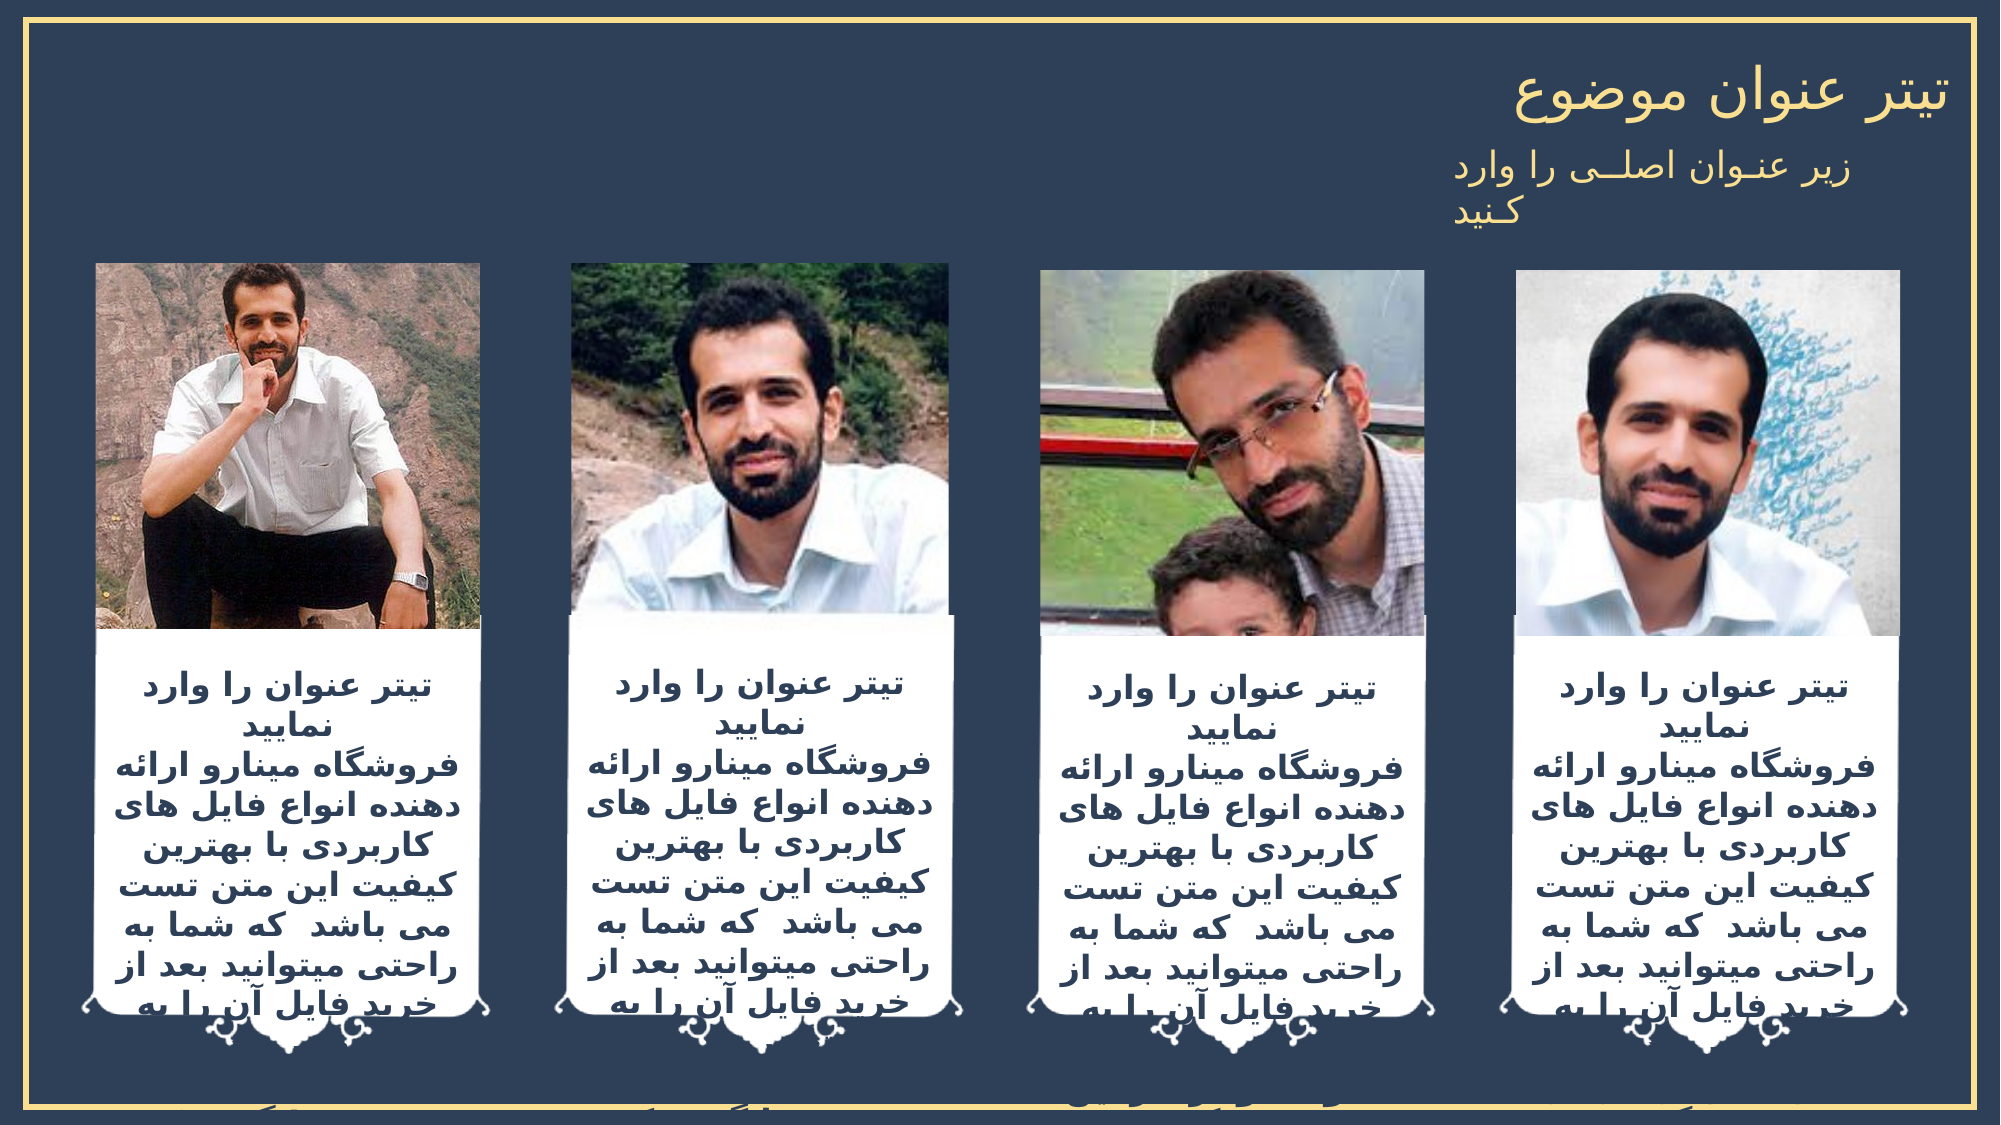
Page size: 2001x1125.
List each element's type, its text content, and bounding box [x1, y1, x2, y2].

text_box تیتر عنوان را وارد نمایید فروشگاه مینارو ارائه دهنده انواع فایل های کاربردی با بهترین کیفیت این متن تست می باشد که شما به راحتی میتوانید بعد از خرید فایل آن را به راحتی تغییر داده و متن دلخواه خود را در این قسمت جایگزین کنید. [554, 653, 966, 1125]
picture [1016, 270, 1456, 1067]
text_box تیتر عنوان را وارد نمایید فروشگاه مینارو ارائه دهنده انواع فایل های کاربردی با بهترین کیفیت این متن تست می باشد که شما به راحتی میتوانید بعد از خرید فایل آن را به راحتی تغییر داده و متن دلخواه خود را در این قسمت جایگزین کنید. [1026, 659, 1439, 1125]
picture [544, 263, 984, 1067]
picture [71, 263, 511, 1067]
text_box تیتر عنوان را وارد نمایید فروشگاه مینارو ارائه دهنده انواع فایل های کاربردی با بهترین کیفیت این متن تست می باشد که شما به راحتی میتوانید بعد از خرید فایل آن را به راحتی تغییر داده و متن دلخواه خود را در این قسمت جایگزین کنید. [81, 655, 494, 1125]
text_box زیر عنـوان اصلــی را وارد کـنید [1438, 134, 1938, 239]
picture [1489, 270, 1929, 1067]
text_box تیتر عنوان را وارد نمایید فروشگاه مینارو ارائه دهنده انواع فایل های کاربردی با بهترین کیفیت این متن تست می باشد که شما به راحتی میتوانید بعد از خرید فایل آن را به راحتی تغییر داده و متن دلخواه خود را در این قسمت جایگزین کنید. [1498, 656, 1911, 1125]
text_box تیتر عنوان موضوع [1499, 43, 1966, 199]
